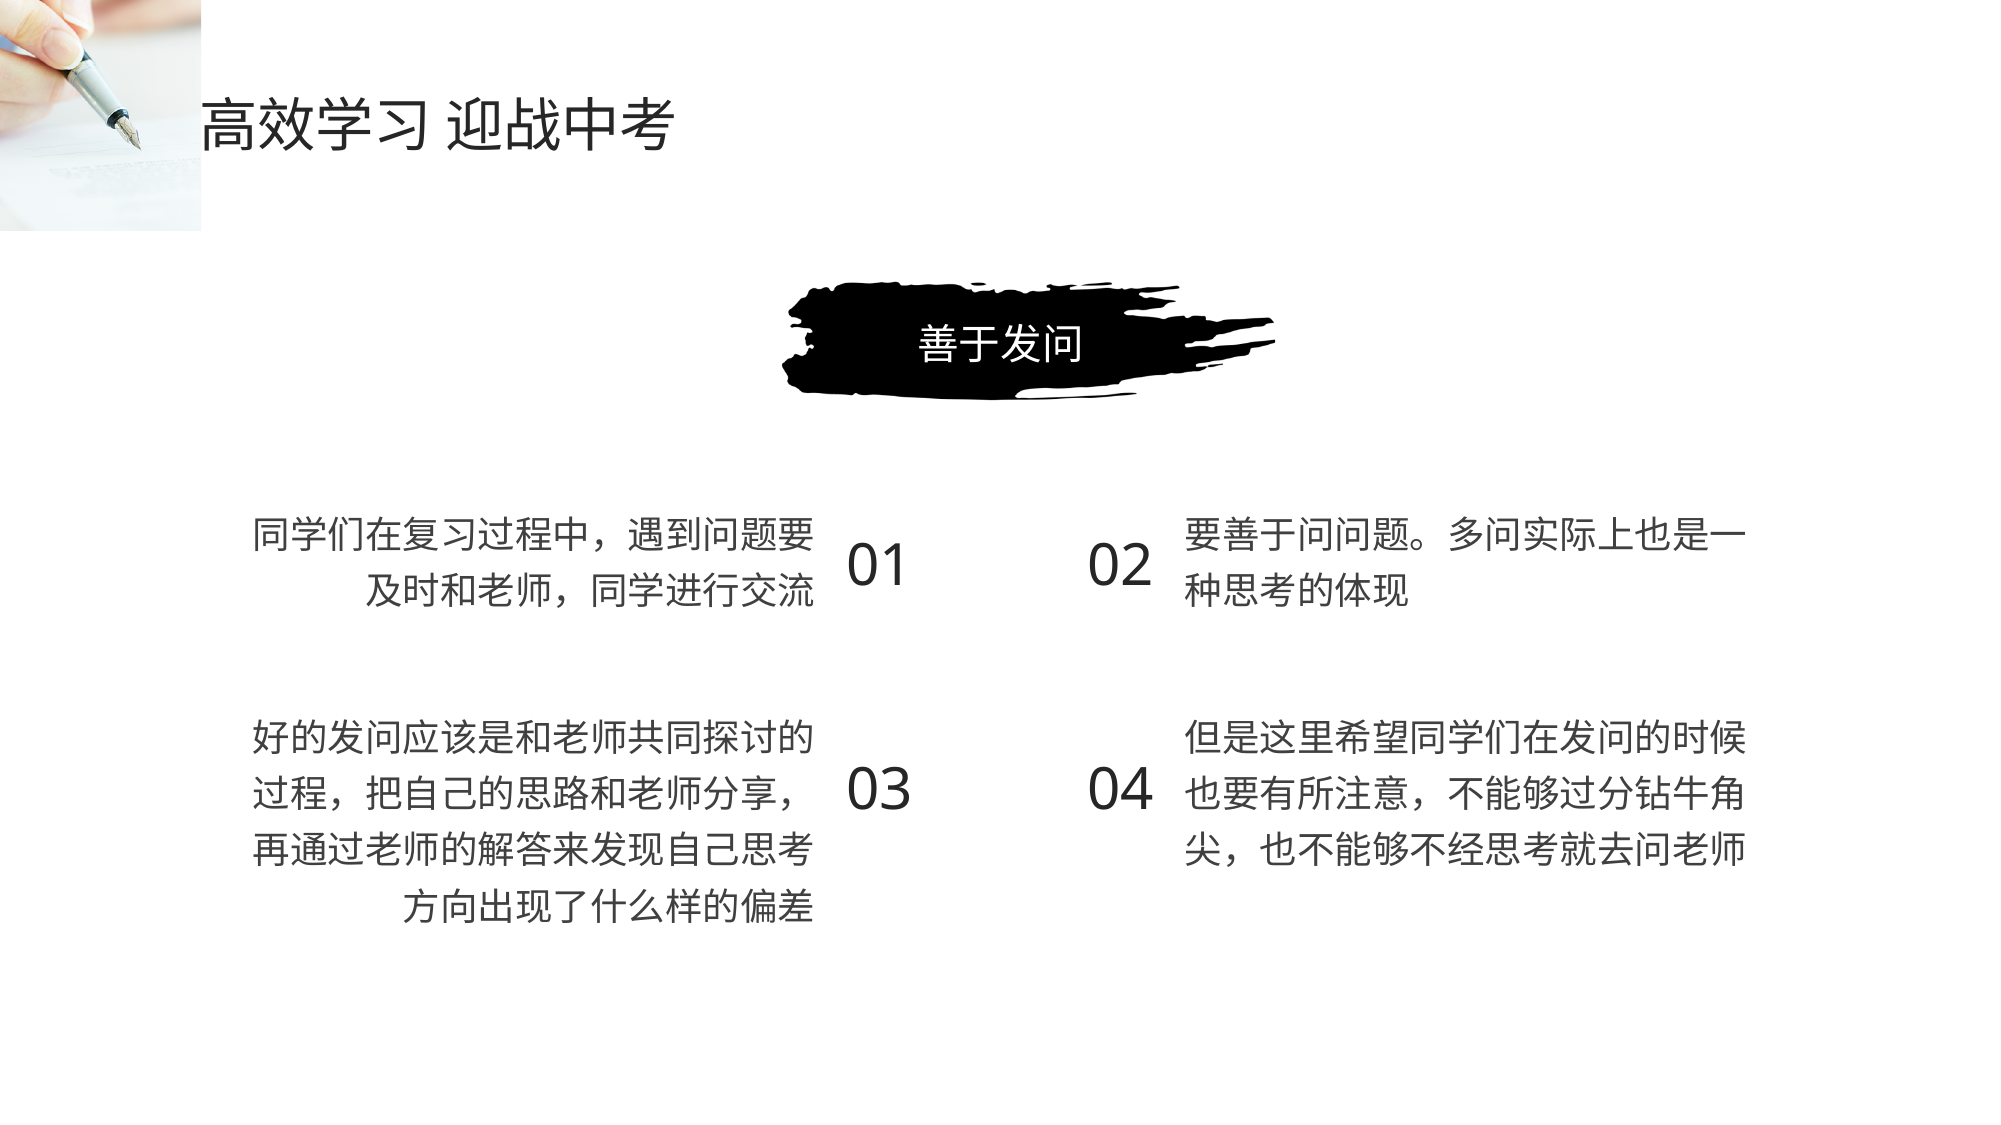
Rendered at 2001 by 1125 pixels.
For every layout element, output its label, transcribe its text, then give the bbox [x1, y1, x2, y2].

text_box 调整心态 制定计划 [0, 0, 170, 162]
picture [0, 0, 141, 132]
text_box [1070, 695, 1774, 878]
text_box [226, 695, 930, 934]
text_box 高效学习 迎战中考 [184, 80, 1185, 166]
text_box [1070, 492, 1774, 618]
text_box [774, 273, 1276, 405]
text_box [226, 492, 930, 618]
